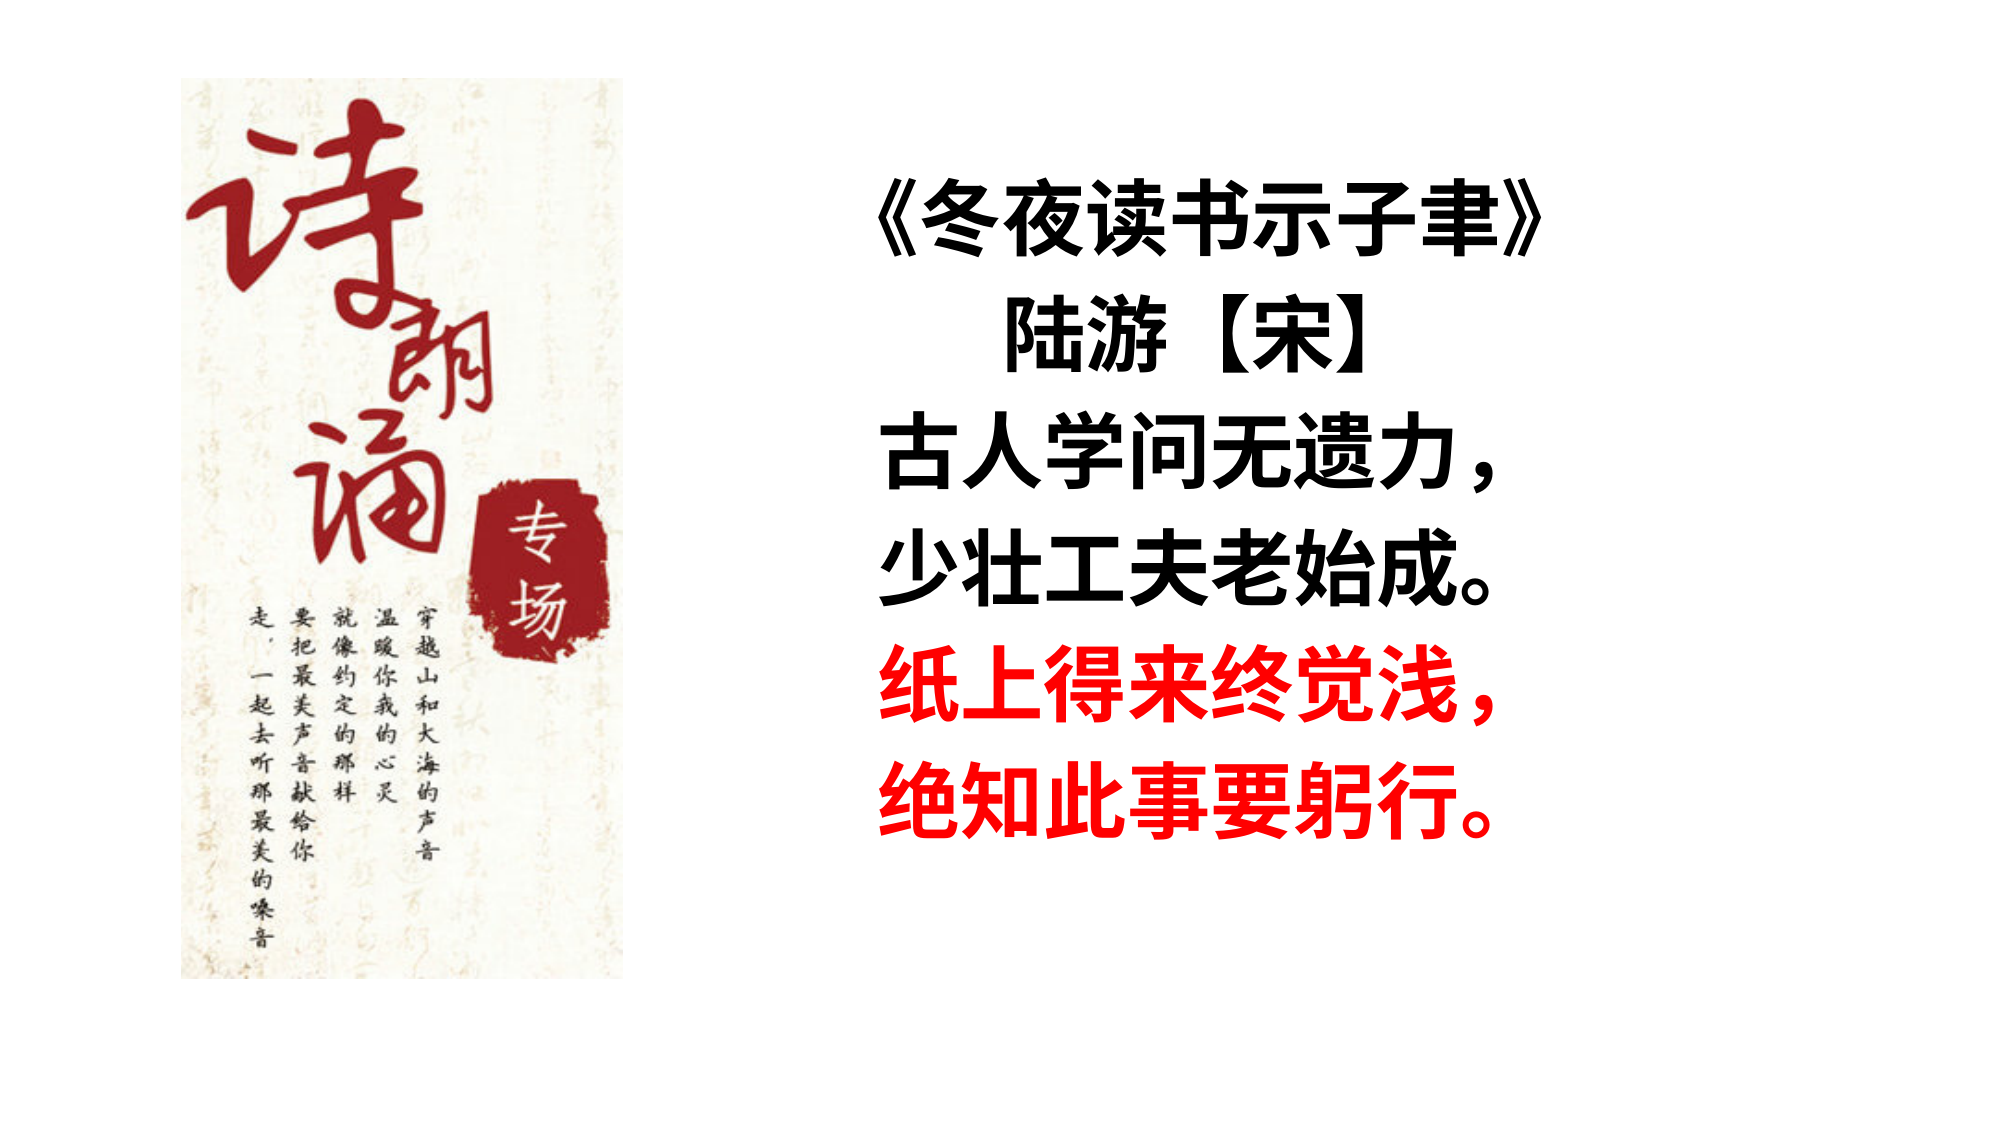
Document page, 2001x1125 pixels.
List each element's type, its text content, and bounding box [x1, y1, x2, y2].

picture [181, 78, 623, 979]
text_box 《冬夜读书示子聿》 陆游【宋】 古人学问无遗力， 少壮工夫老始成。 纸上得来终觉浅， 绝知此事要躬行。 [714, 158, 1707, 1030]
